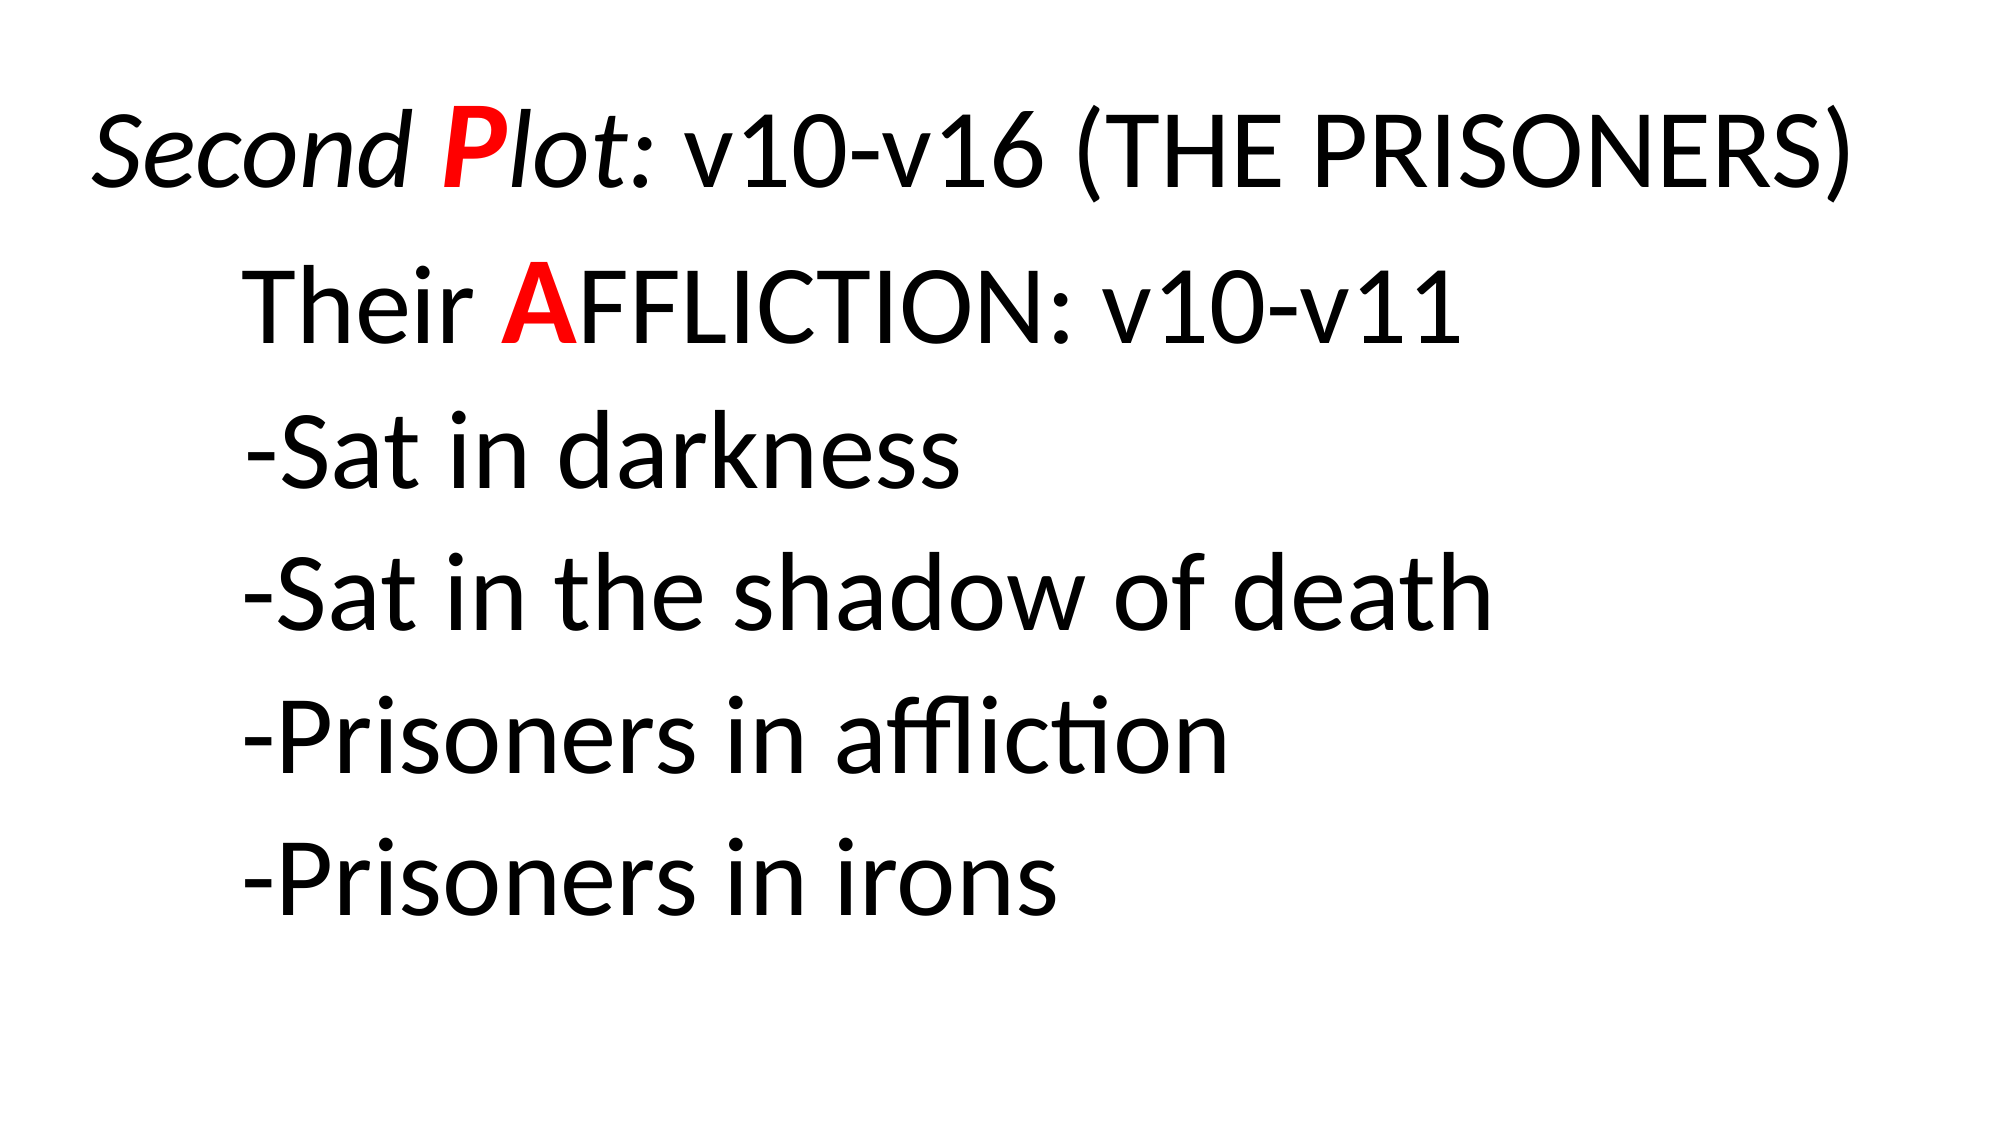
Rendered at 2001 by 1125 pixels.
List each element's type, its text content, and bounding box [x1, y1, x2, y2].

list Second Plot: v10-v16 (THE PRISONERS) Their AFFLICTION: v10-v11 -Sat in darkness -Sat in the shadow of death -Prisoners in affliction -Prisoners in irons [76, 72, 1941, 1104]
